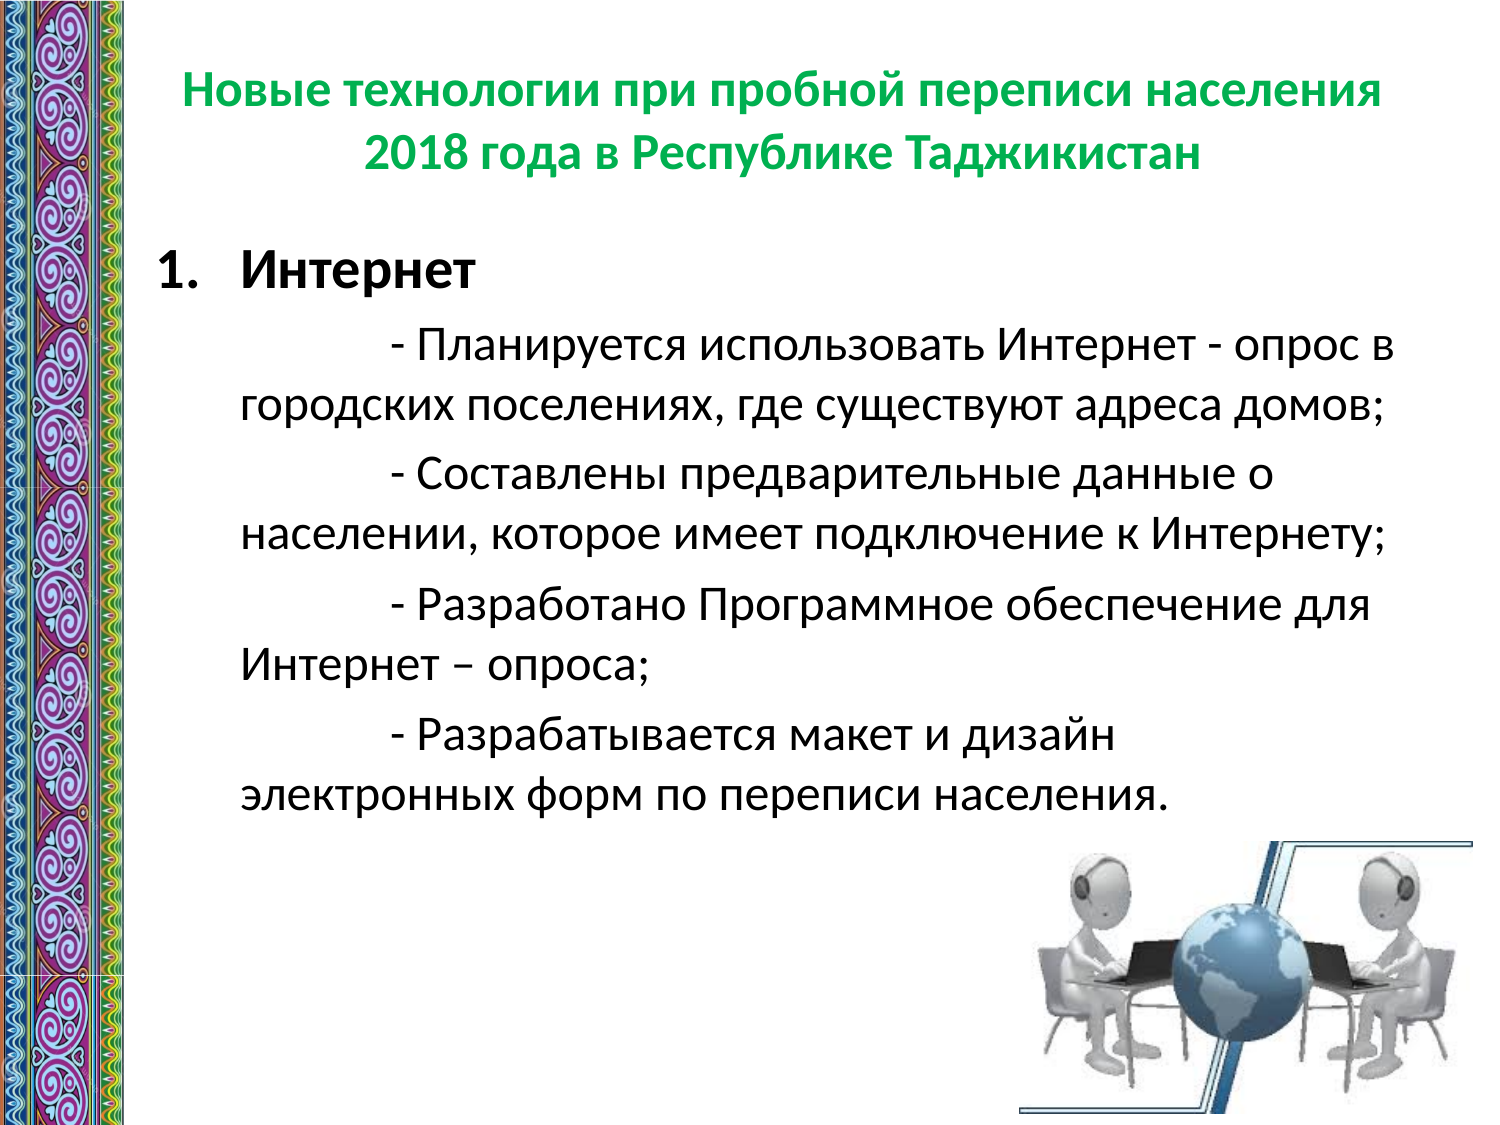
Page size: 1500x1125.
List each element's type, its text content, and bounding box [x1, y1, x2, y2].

title Новые технологии при пробной переписи населения 2018 года в Республике Таджикистан [140, 23, 1425, 211]
picture [1019, 841, 1473, 1114]
list Интернет - Планируется использовать Интернет - опрос в городских поселениях, где существуют адреса домов; - Составлены предварительные данные о населении, которое имеет подключение к Интернету; - Разработано Программное обеспечение для Интернет – опроса; - Разрабатывается макет и дизайн электронных форм по переписи населения. [140, 222, 1418, 839]
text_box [0, 0, 125, 1125]
